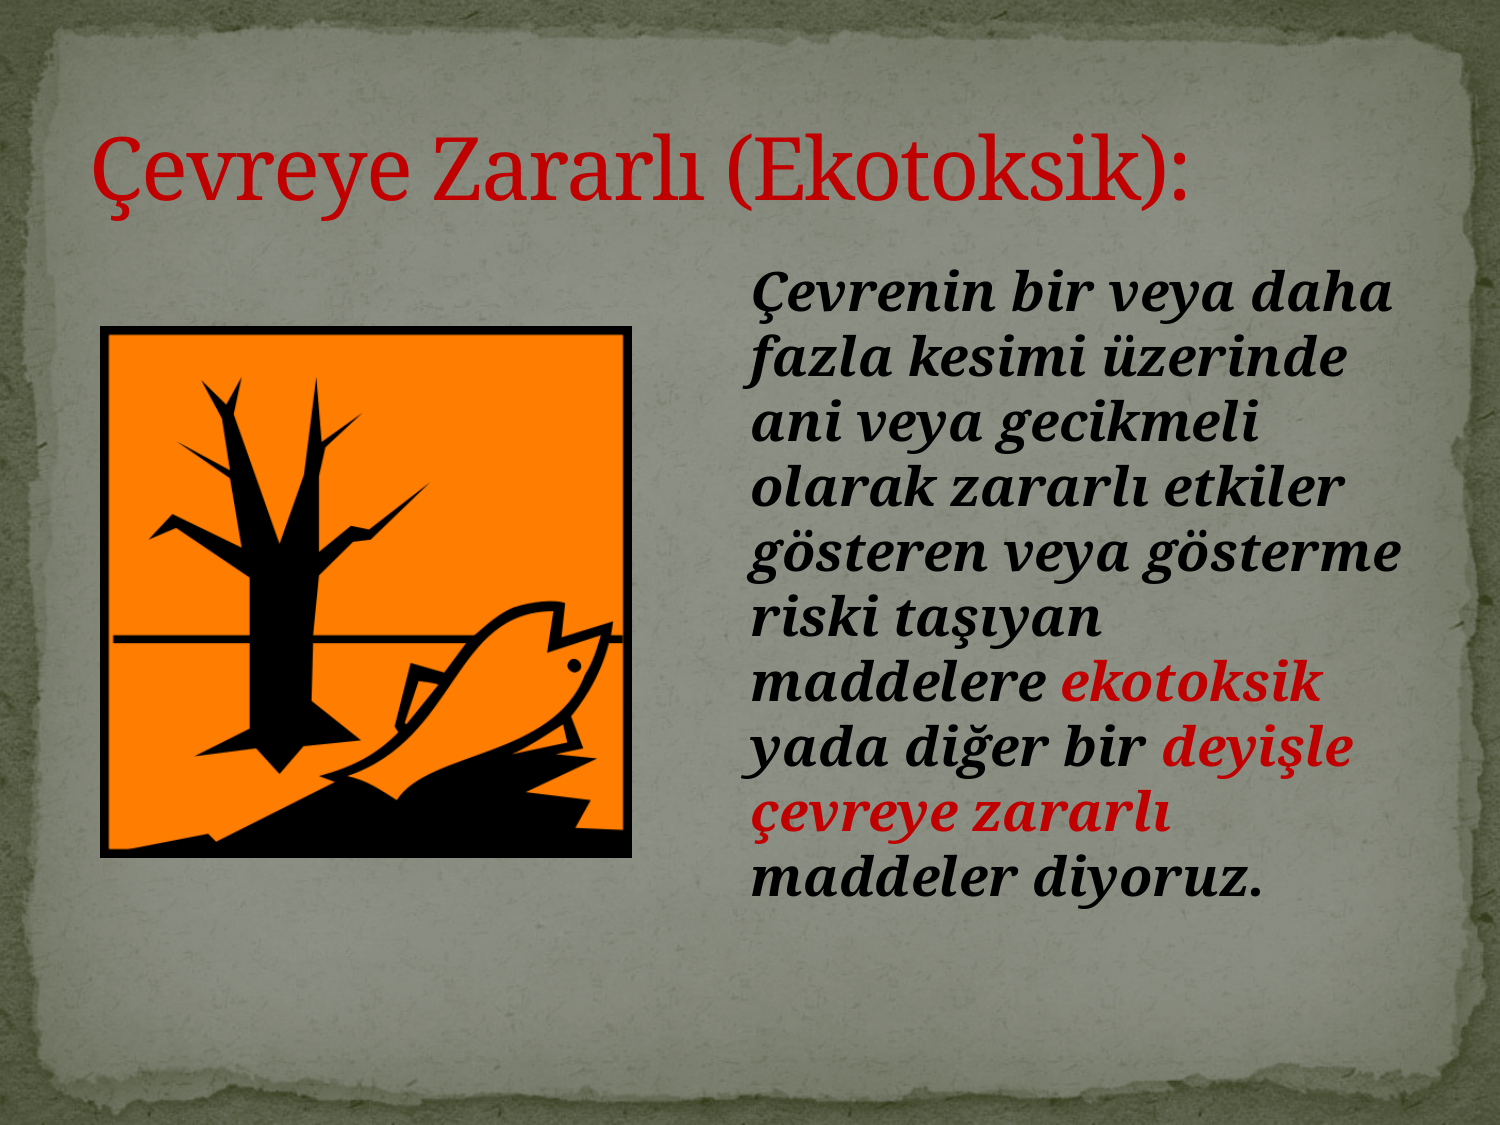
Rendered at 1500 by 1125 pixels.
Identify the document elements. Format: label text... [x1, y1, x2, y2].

list Çevrenin bir veya daha fazla kesimi üzerinde ani veya gecikmeli olarak zararlı etkiler gösteren veya gösterme riski taşıyan maddelere ekotoksik yada diğer bir deyişle çevreye zararlı maddeler diyoruz. [690, 249, 1425, 1000]
picture [100, 326, 632, 858]
title Çevreye Zararlı (Ekotoksik): [74, 24, 1425, 225]
